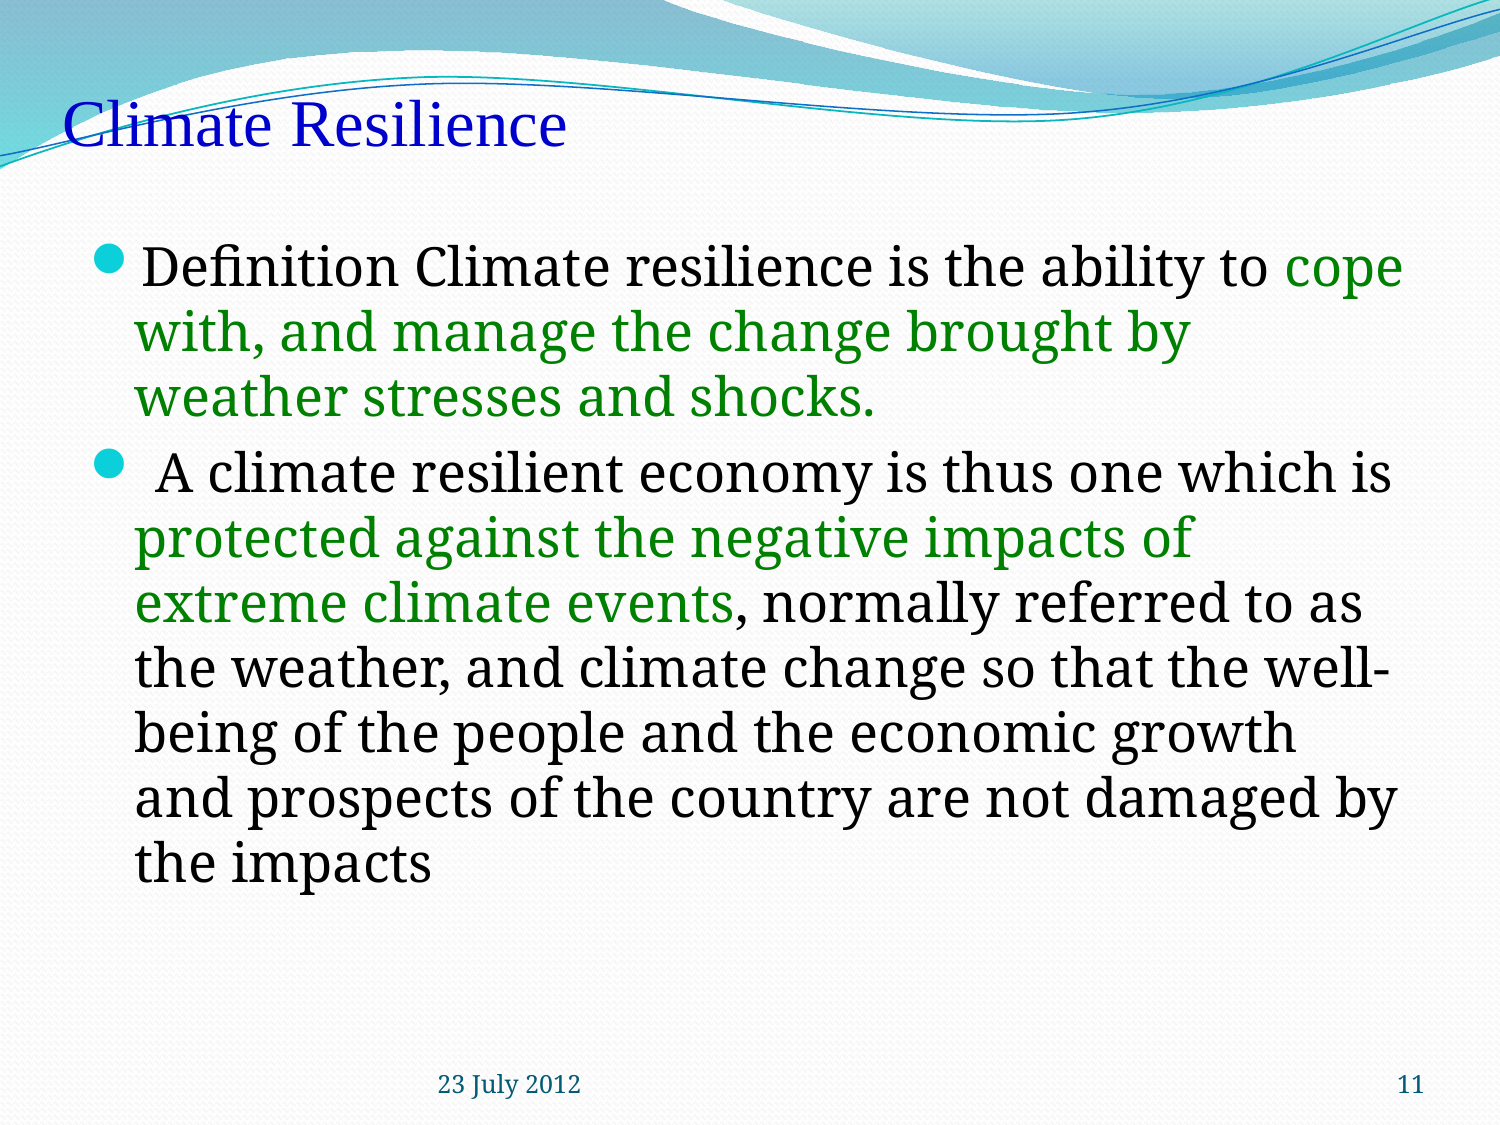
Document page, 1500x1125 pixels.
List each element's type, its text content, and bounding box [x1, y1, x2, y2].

slide_number 11 [1299, 1042, 1425, 1103]
footer 23 July 2012 [437, 1042, 988, 1103]
list Definition Climate resilience is the ability to cope with, and manage the change brought by weather stresses and shocks. A climate resilient economy is thus one which is protected against the negative impacts of extreme climate events, normally referred to as the weather, and climate change so that the well-being of the people and the economic growth and prospects of the country are not damaged by the impacts [75, 224, 1425, 1038]
title Climate Resilience [62, 50, 1413, 160]
